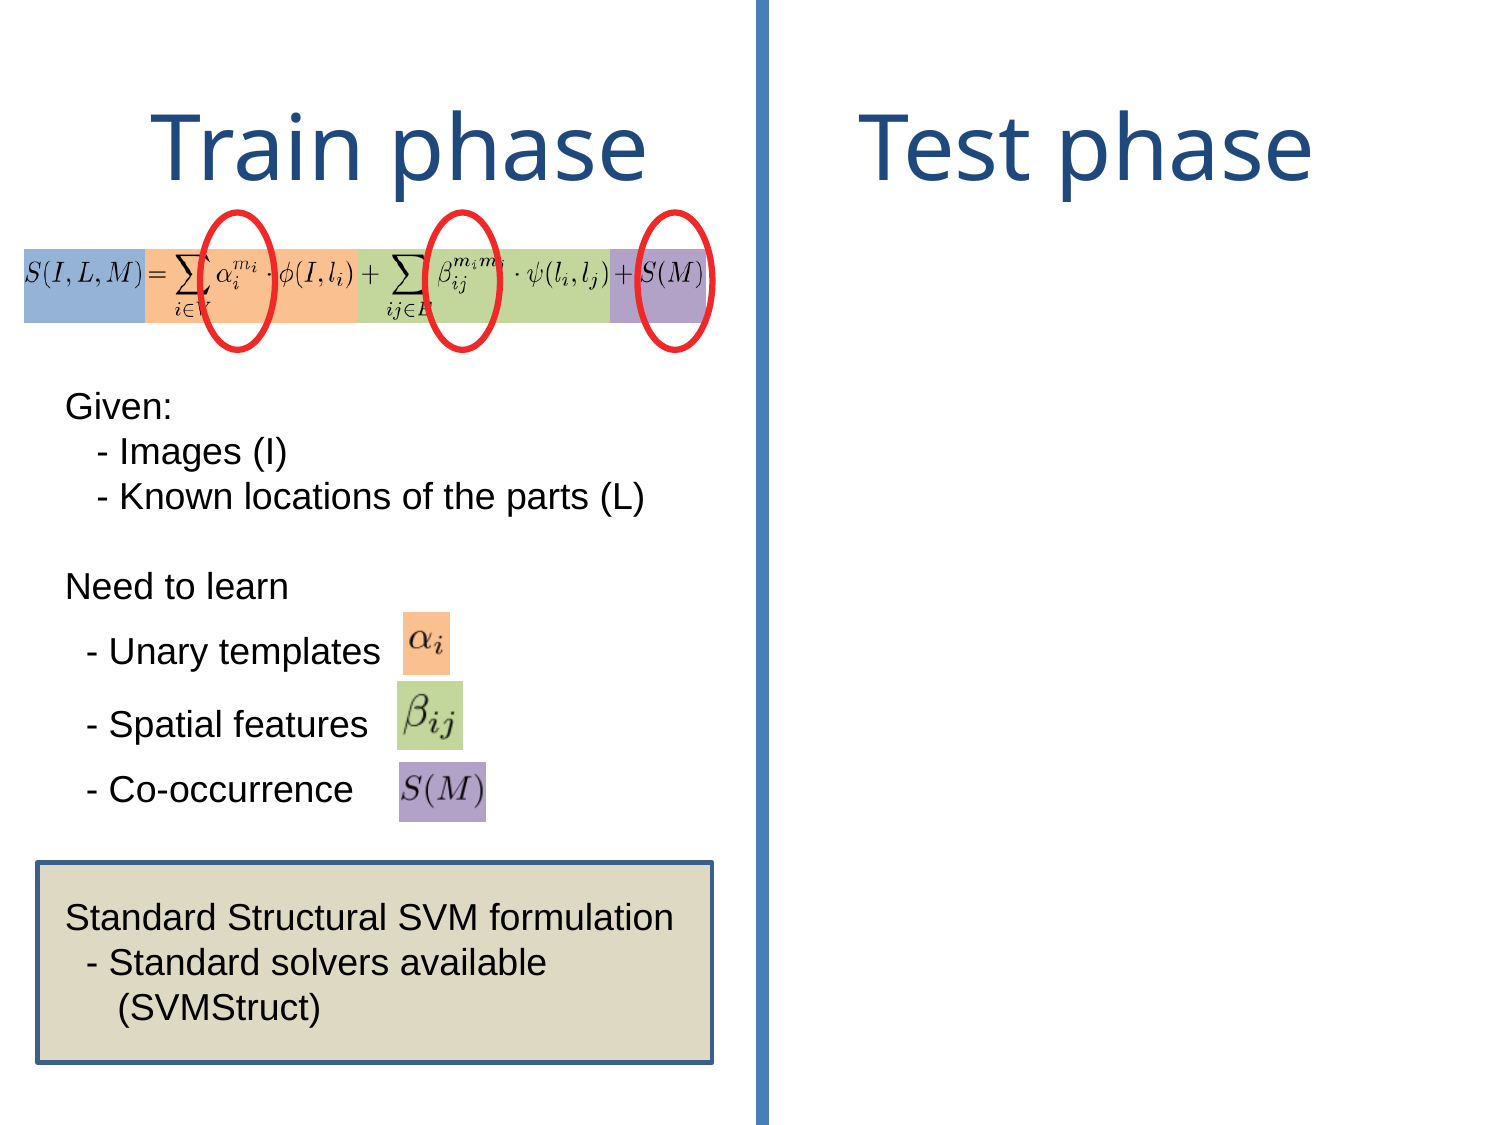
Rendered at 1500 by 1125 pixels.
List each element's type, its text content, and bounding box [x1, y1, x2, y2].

picture [396, 681, 463, 751]
text_box [427, 210, 498, 248]
text_box Standard Structural SVM formulation - Standard solvers available (SVMStruct) [49, 886, 713, 1036]
text_box [639, 210, 715, 311]
text_box [434, 331, 491, 352]
text_box Train phase [87, 50, 713, 238]
title Test phase [774, 50, 1400, 238]
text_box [24, 249, 706, 323]
text_box [35, 860, 714, 1065]
text_box [202, 210, 273, 248]
text_box [209, 331, 266, 352]
text_box Given: - Images (I) - Known locations of the parts (L) Need to learn - Unary templates - Spatial features - Co-occurrence [49, 375, 689, 818]
text_box [646, 331, 704, 352]
picture [399, 762, 486, 823]
picture [403, 612, 451, 676]
